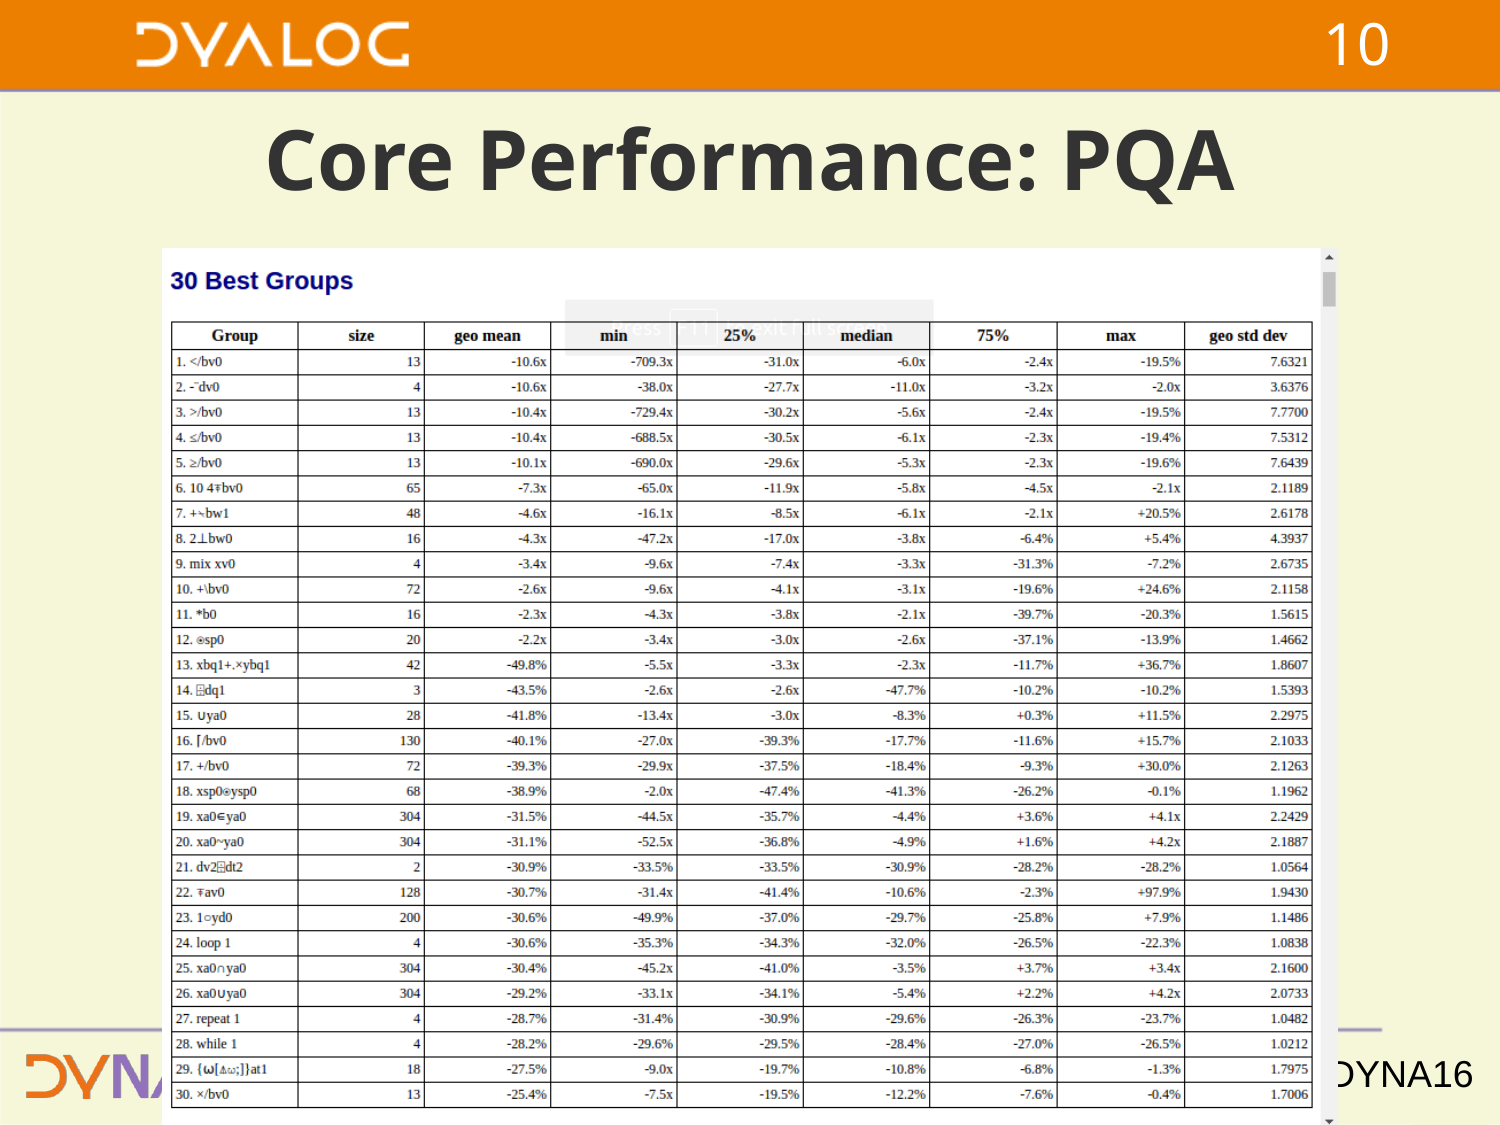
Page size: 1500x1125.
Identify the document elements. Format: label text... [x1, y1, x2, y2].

slide_number 9 [1299, 0, 1406, 75]
picture [0, 0, 1500, 1125]
title Core Performance: PQA [112, 99, 1388, 288]
